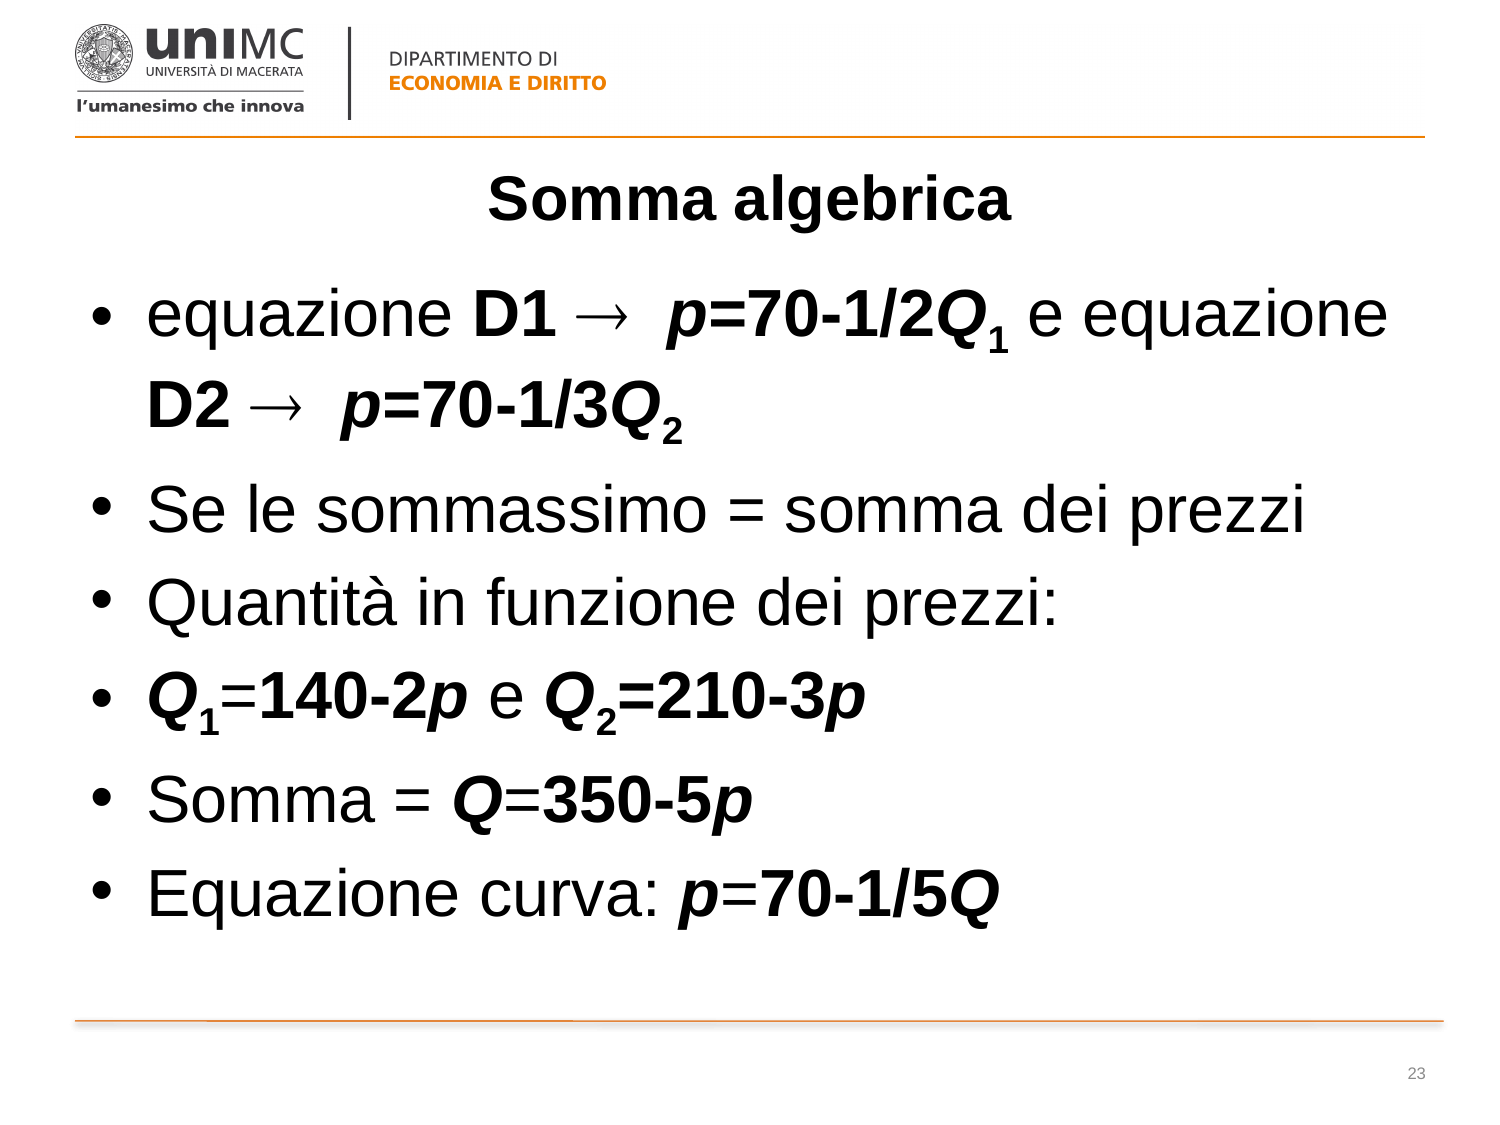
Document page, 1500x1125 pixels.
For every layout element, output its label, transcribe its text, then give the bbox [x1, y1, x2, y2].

title Somma algebrica [75, 149, 1425, 241]
slide_number 23 [1091, 1042, 1442, 1103]
picture [75, 24, 1425, 138]
list equazione D1  p=70-1/2Q1 e equazione D2  p=70-1/3Q2 Se le sommassimo = somma dei prezzi Quantità in funzione dei prezzi: Q1=140-2p e Q2=210-3p Somma = Q=350-5p Equazione curva: p=70-1/5Q [75, 262, 1425, 1005]
